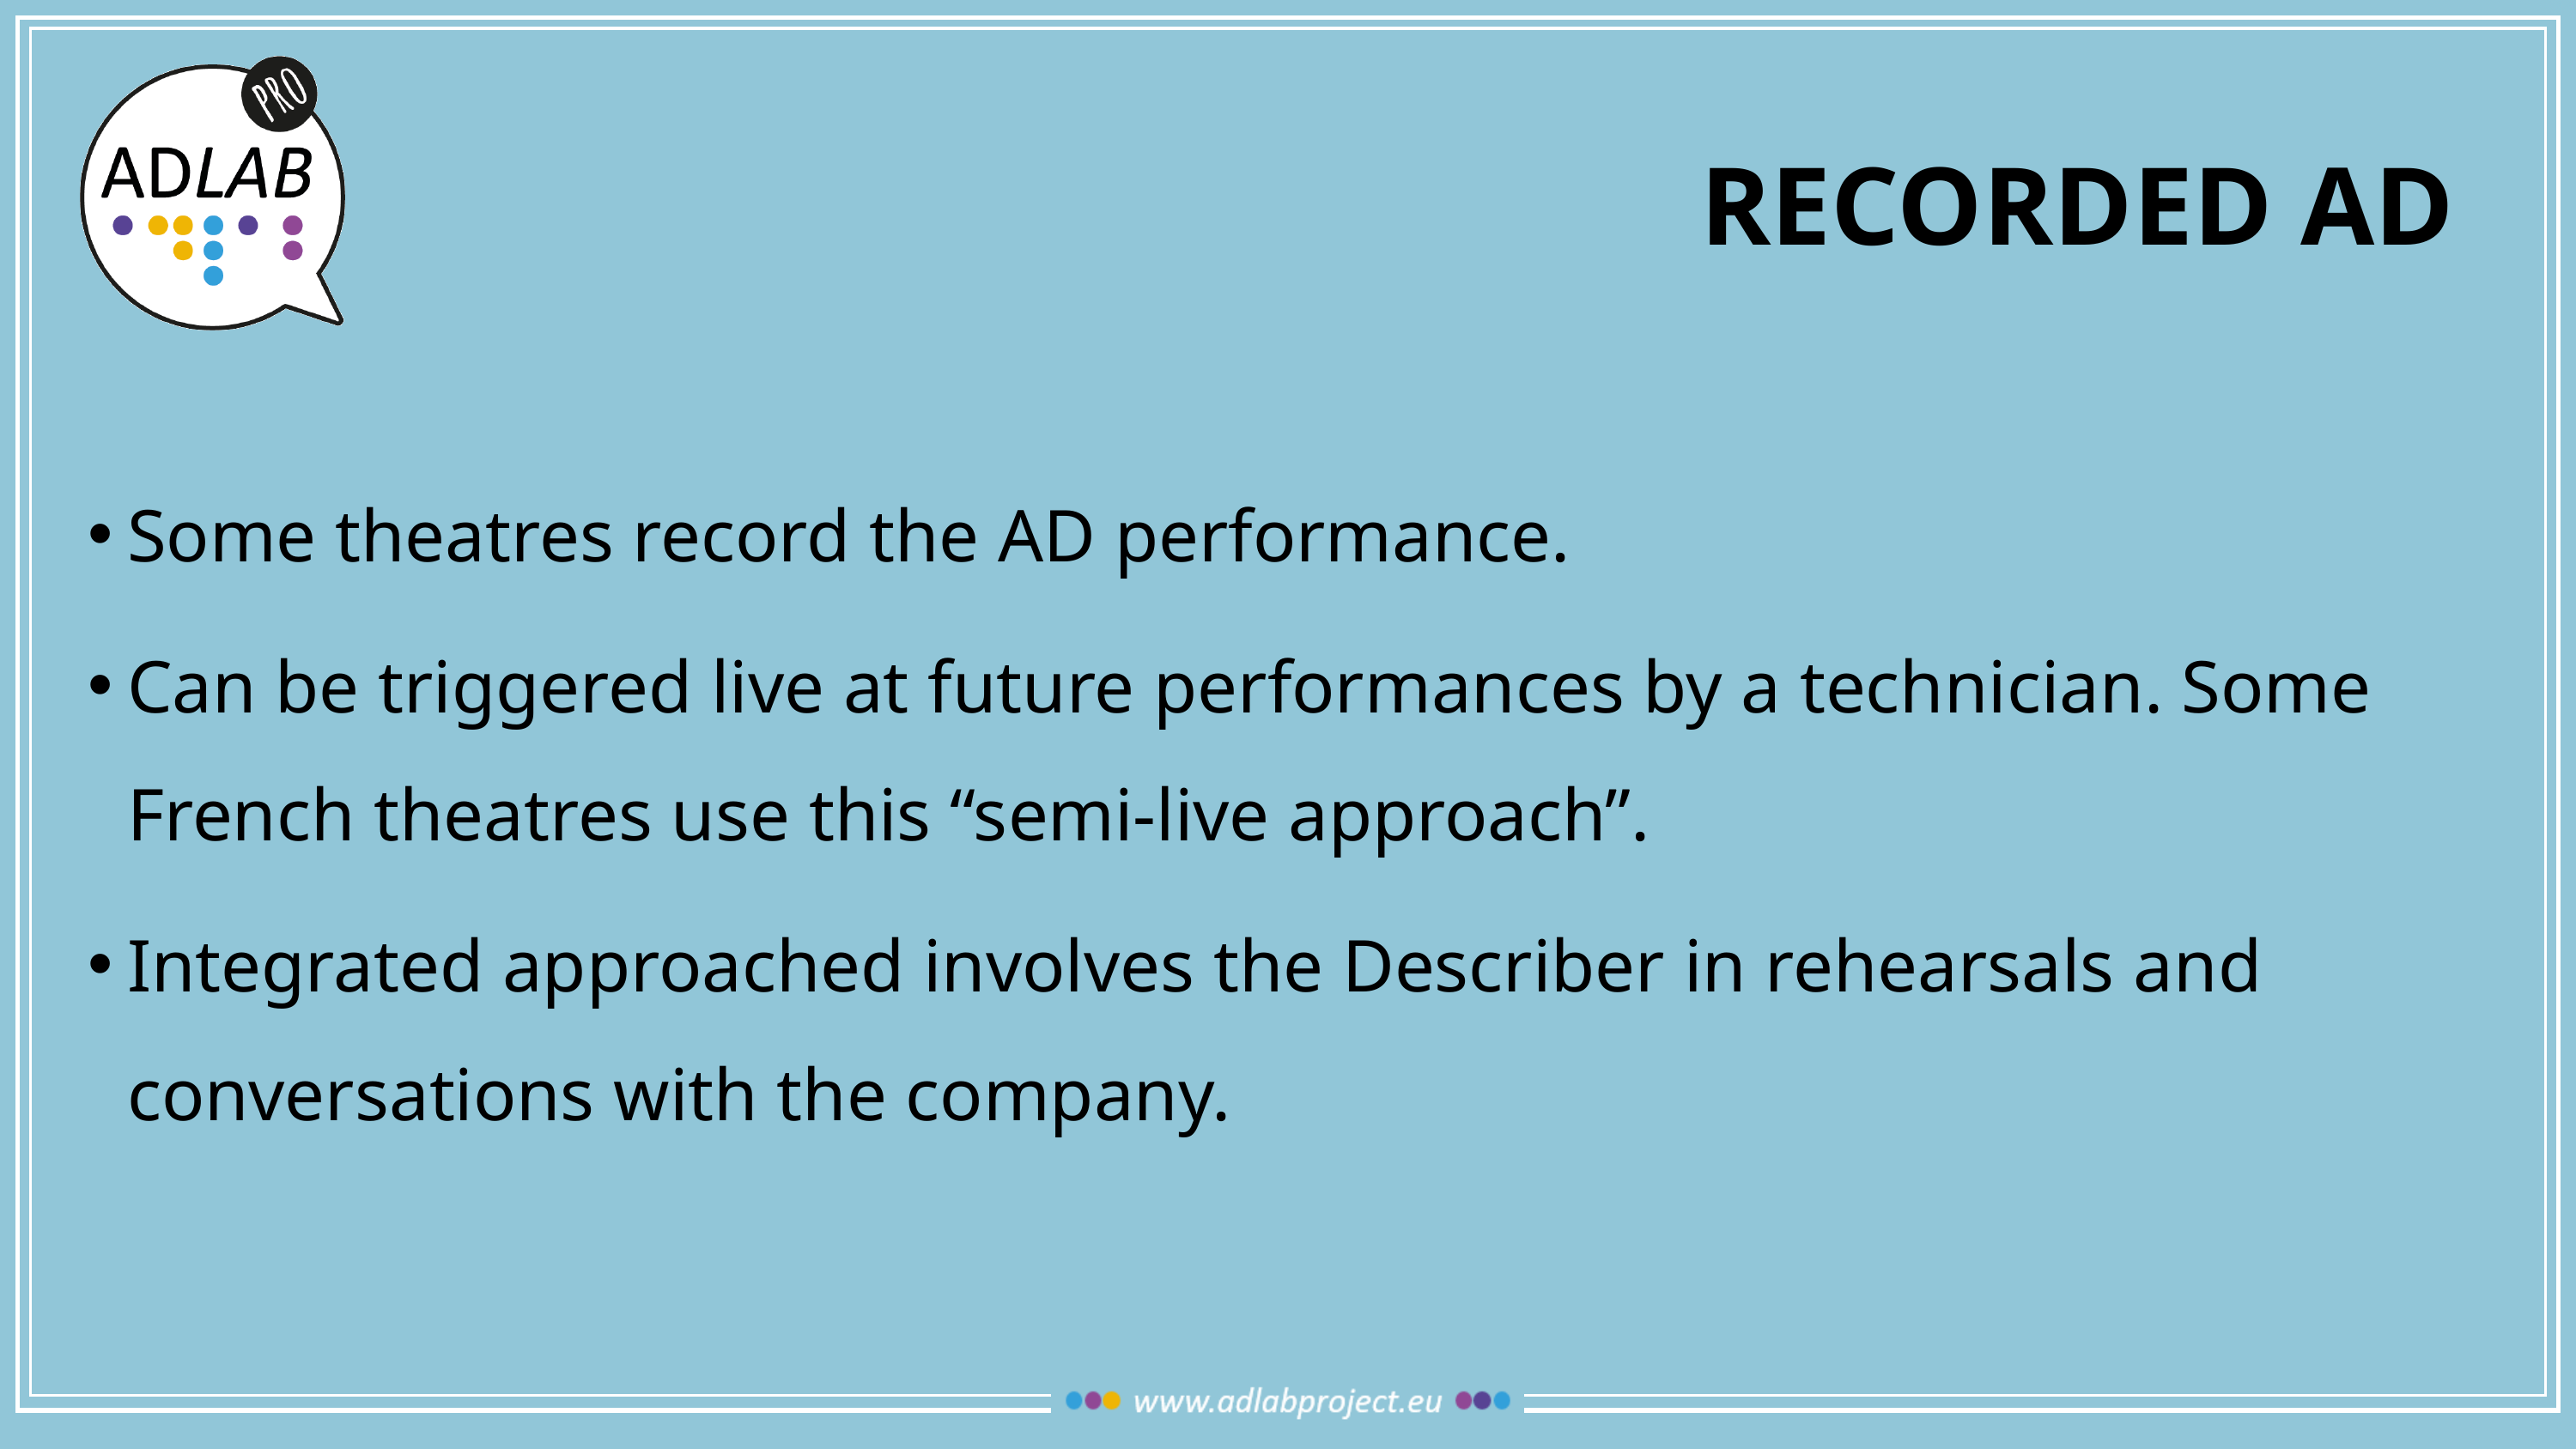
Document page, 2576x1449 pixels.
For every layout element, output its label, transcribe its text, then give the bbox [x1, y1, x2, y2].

title recorded AD [384, 70, 2467, 351]
picture [72, 49, 353, 330]
list Some theatres record the AD performance. Can be triggered live at future performances by a technician. Some French theatres use this “semi-live approach”. Integrated approached involves the Describer in rehearsals and conversations with the company. [75, 440, 2501, 1122]
picture [1051, 1378, 1524, 1429]
